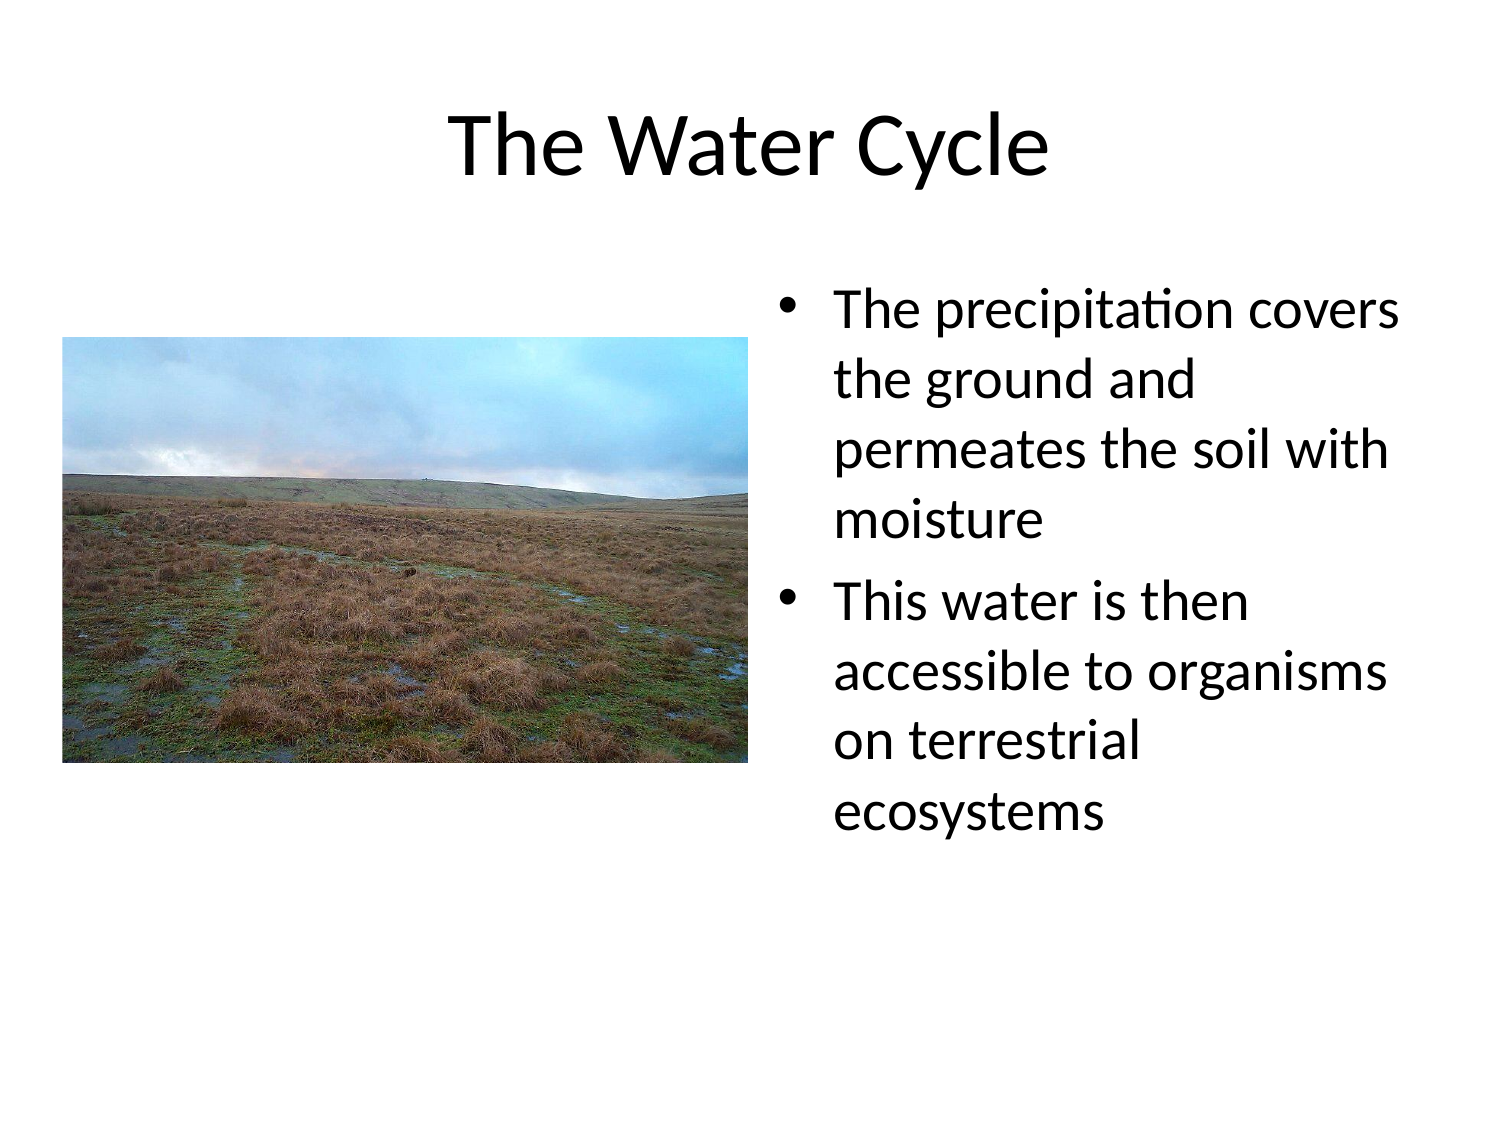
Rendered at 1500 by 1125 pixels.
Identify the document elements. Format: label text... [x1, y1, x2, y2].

title The Water Cycle [75, 45, 1425, 233]
list The precipitation covers the ground and permeates the soil with moisture This water is then accessible to organisms on terrestrial ecosystems [762, 262, 1425, 1005]
picture [62, 337, 749, 763]
